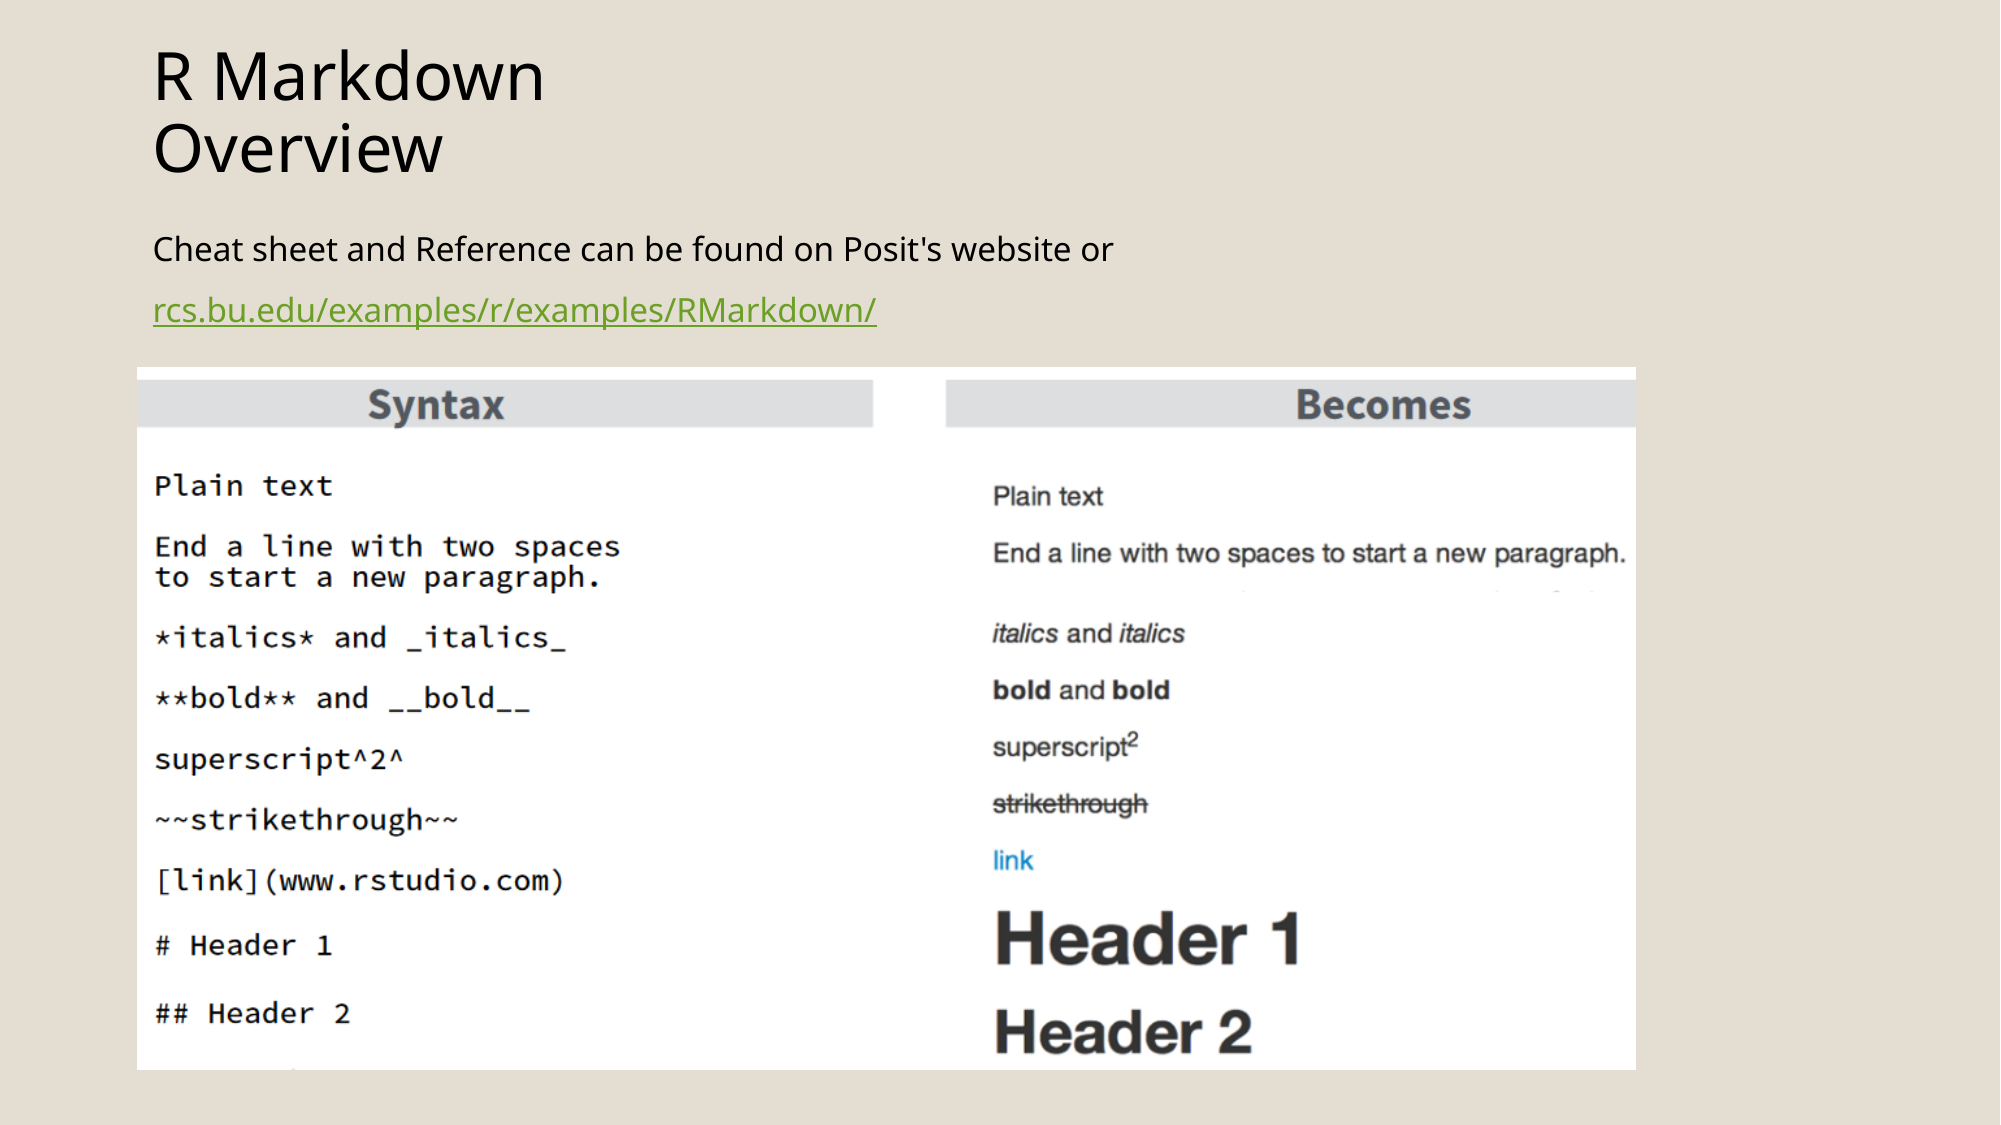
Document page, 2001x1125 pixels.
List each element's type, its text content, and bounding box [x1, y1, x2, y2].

list Cheat sheet and Reference can be found on Posit's website or rcs.bu.edu/examples/r/examples/RMarkdown/ [137, 225, 1912, 381]
picture [137, 367, 1636, 1070]
title R Markdown Overview [137, 75, 783, 195]
